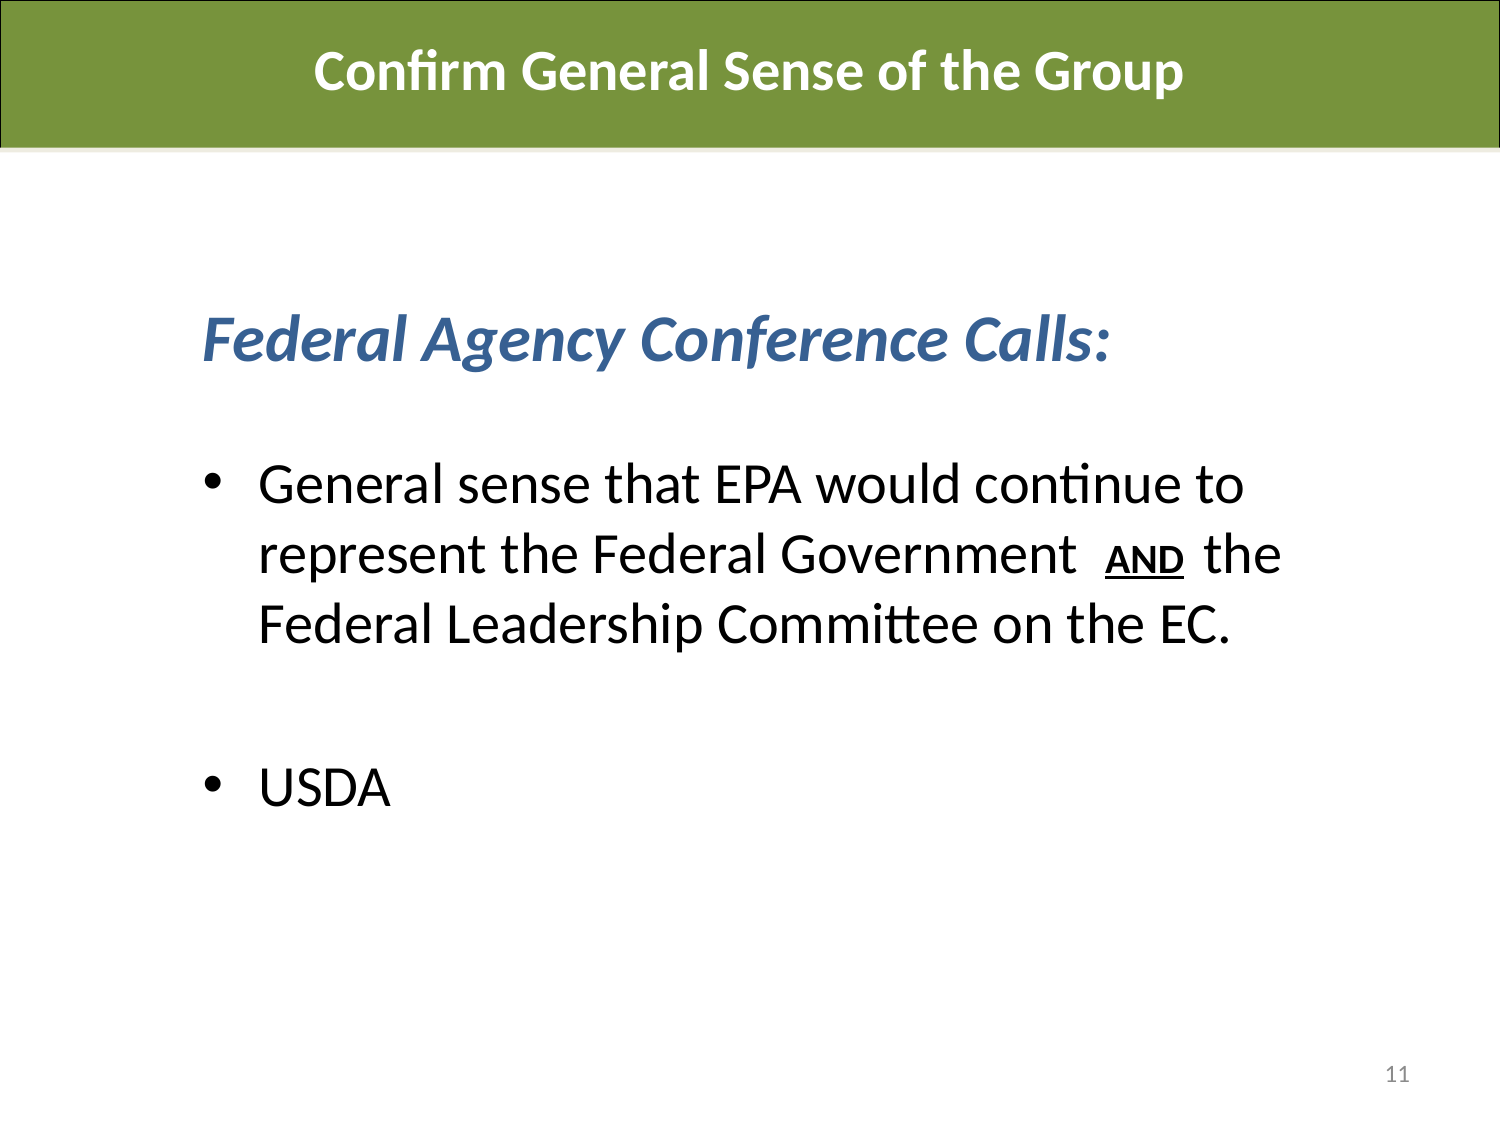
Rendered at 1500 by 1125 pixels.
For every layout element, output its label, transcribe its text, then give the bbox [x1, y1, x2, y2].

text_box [0, 0, 1500, 151]
slide_number 11 [1074, 1042, 1425, 1103]
list Federal Agency Conference Calls: General sense that EPA would continue to represent the Federal Government AND the Federal Leadership Committee on the EC. USDA [187, 287, 1425, 900]
